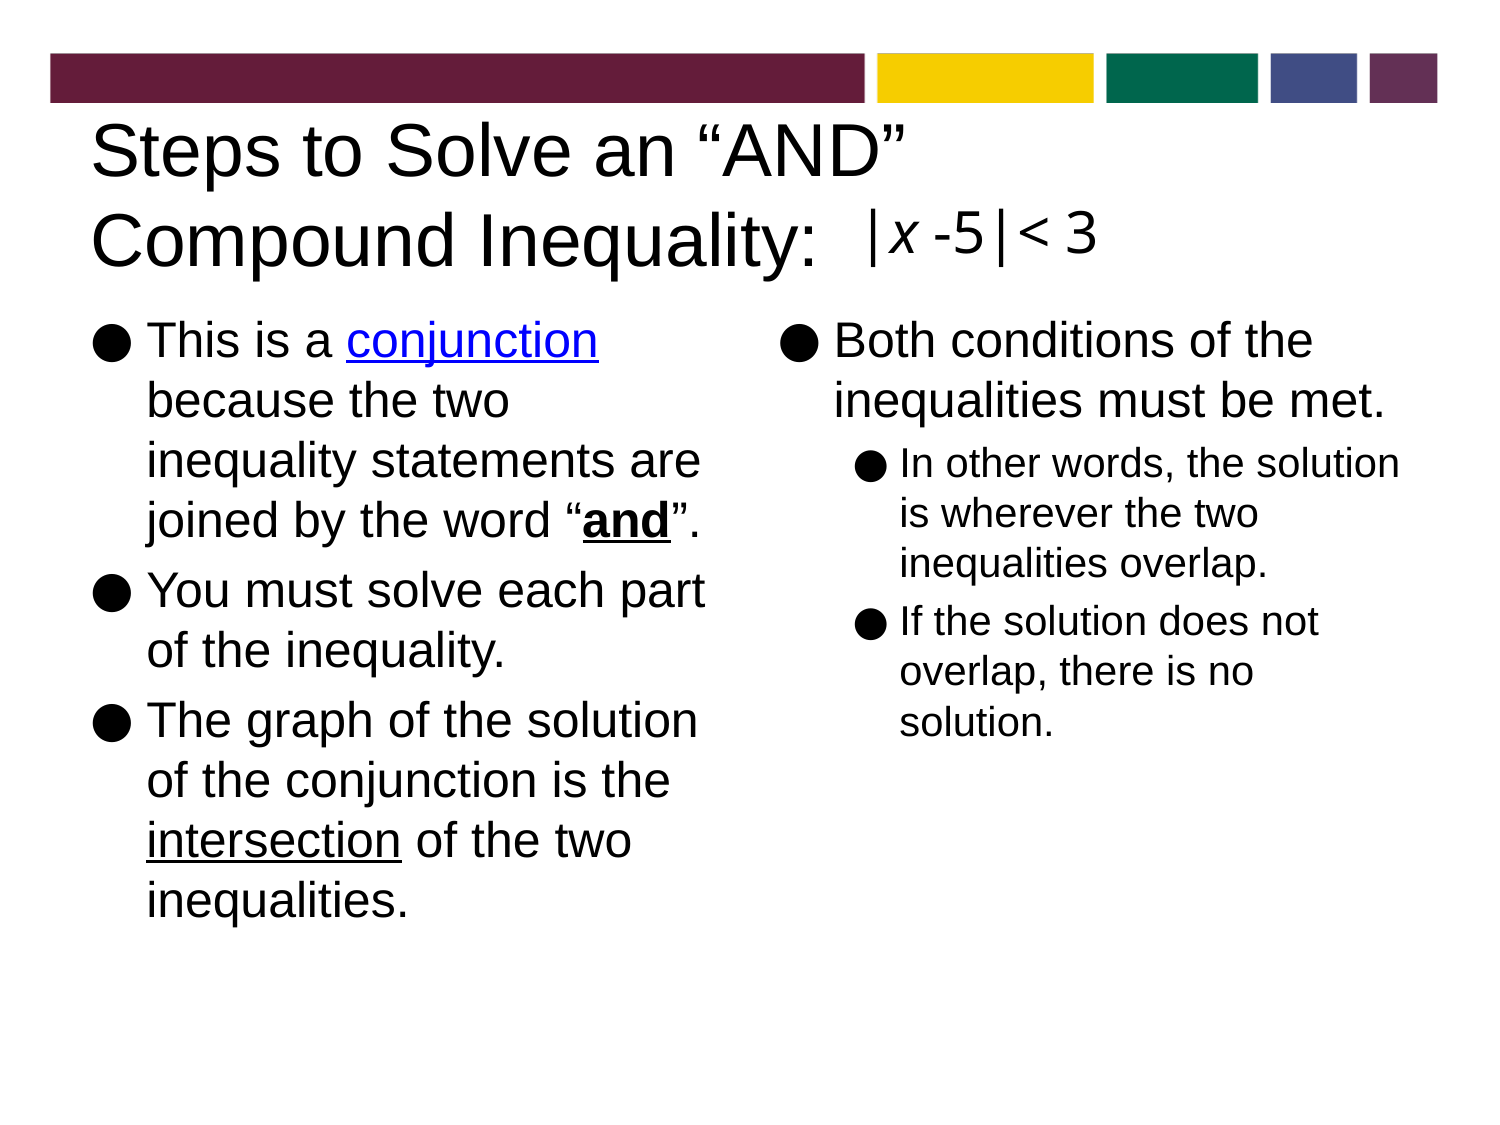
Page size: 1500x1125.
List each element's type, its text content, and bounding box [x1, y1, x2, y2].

list This is a conjunction because the two inequality statements are joined by the word “and”. You must solve each part of the inequality. The graph of the solution of the conjunction is the intersection of the two inequalities. [74, 299, 738, 1006]
picture [37, 37, 1438, 103]
title Steps to Solve an “AND” Compound Inequality: [74, 124, 1426, 258]
text_box |x -5|< 3 [843, 187, 1227, 273]
list Both conditions of the inequalities must be met. In other words, the solution is wherever the two inequalities overlap. If the solution does not overlap, there is no solution. [762, 299, 1426, 1006]
